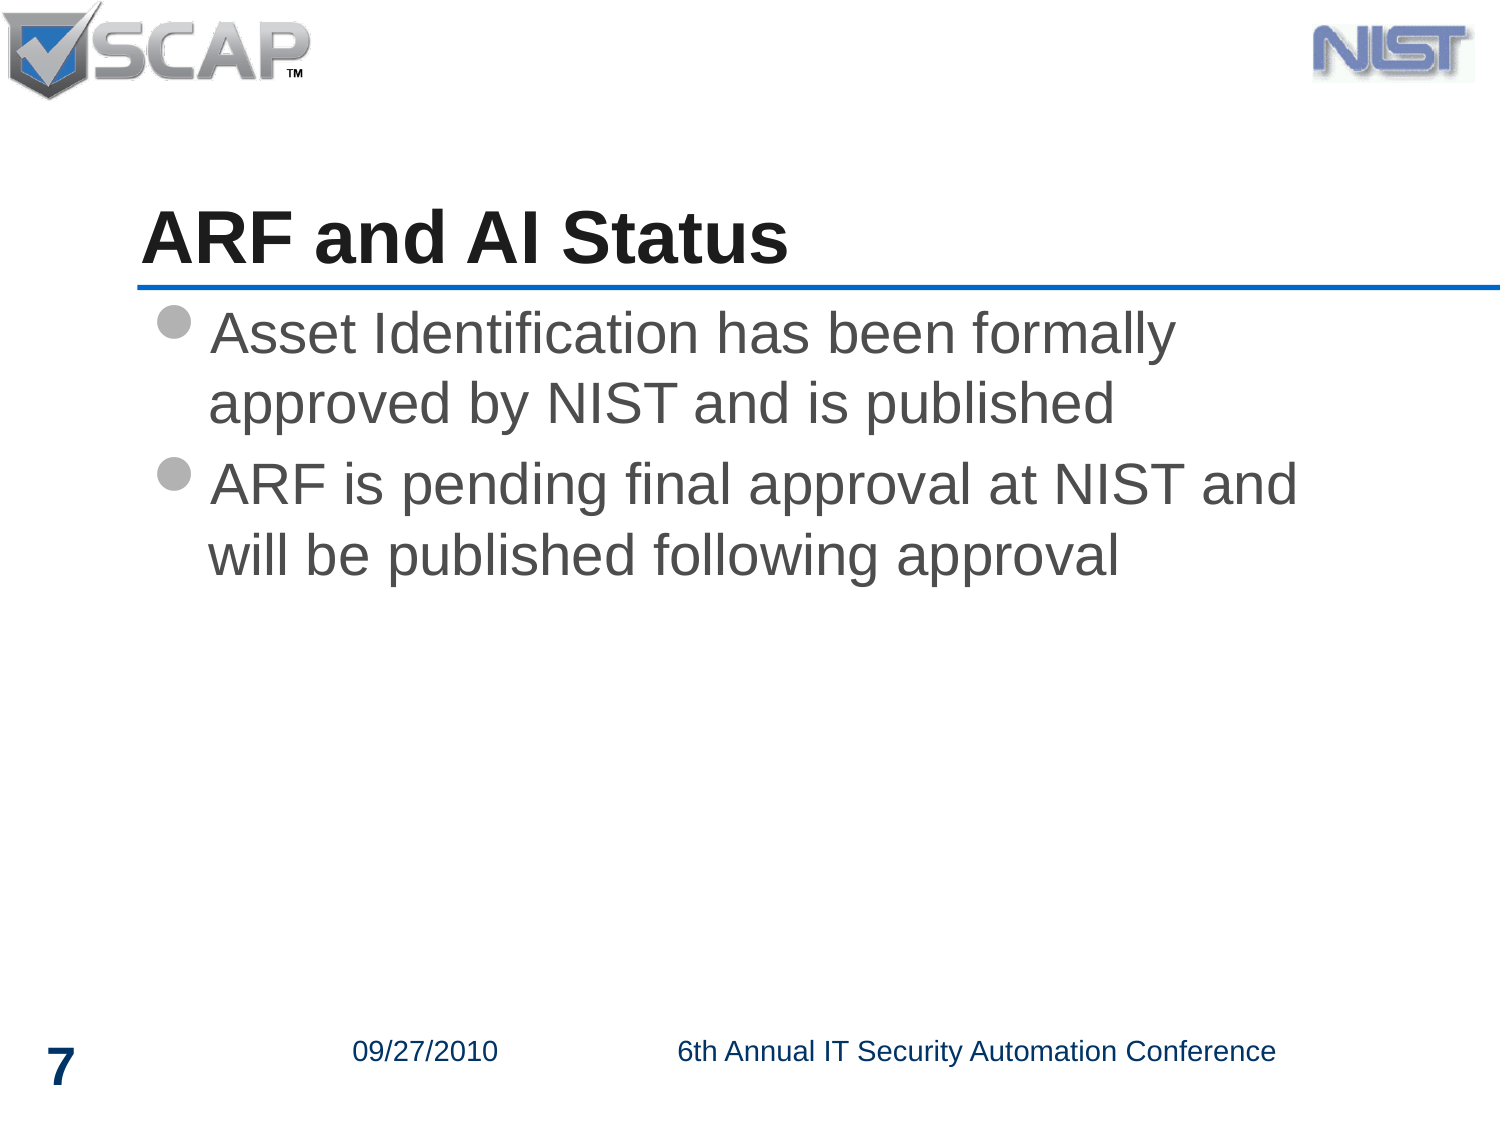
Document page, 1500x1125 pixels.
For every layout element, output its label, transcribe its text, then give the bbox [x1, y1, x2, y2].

picture [1312, 24, 1475, 83]
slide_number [337, 1025, 662, 1103]
list Asset Identification has been formally approved by NIST and is published ARF is pending final approval at NIST and will be published following approval [137, 287, 1400, 1026]
footer 6th Annual IT Security Automation Conference [662, 1025, 1426, 1103]
title ARF and AI Status [124, 99, 1426, 288]
picture [0, 0, 313, 103]
slide_number 7 [13, 1023, 111, 1105]
